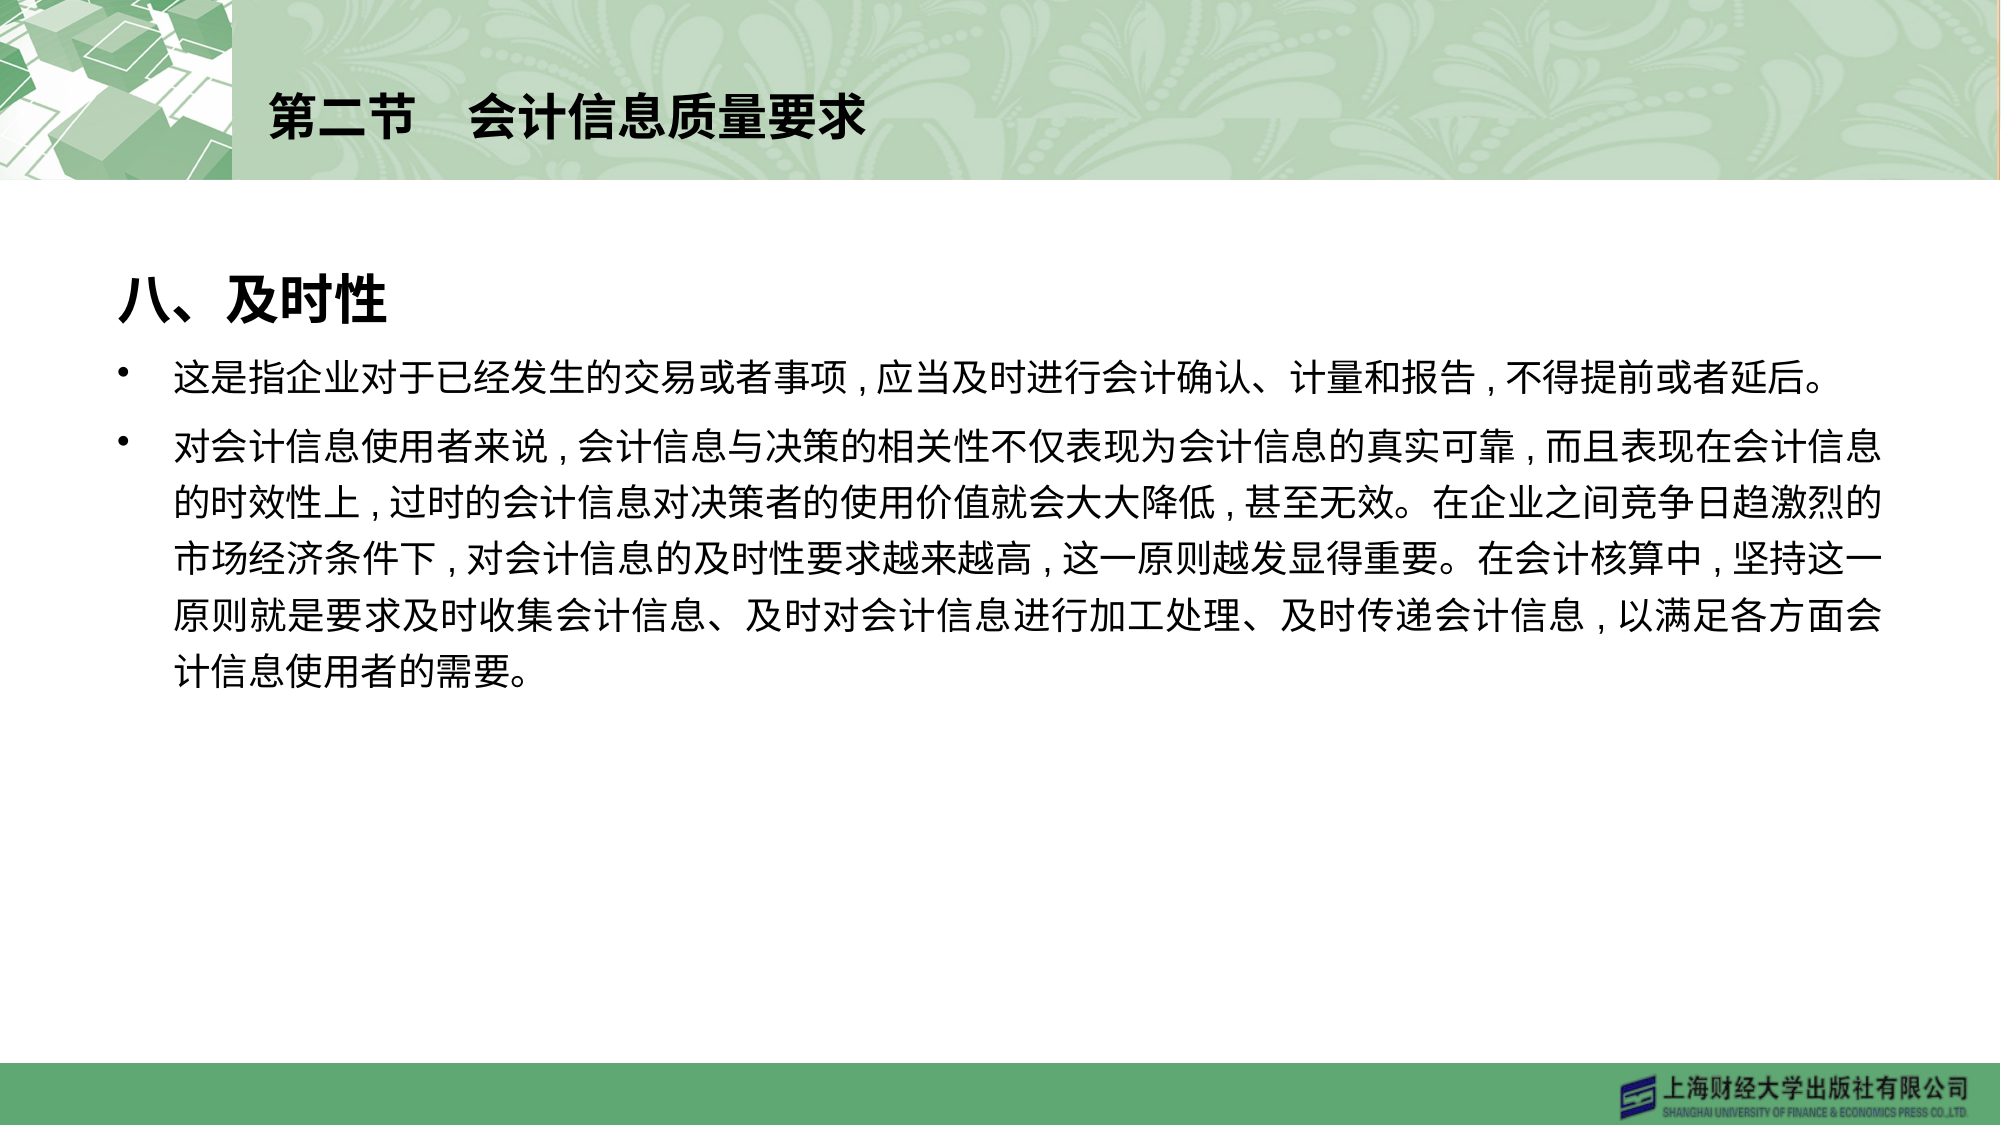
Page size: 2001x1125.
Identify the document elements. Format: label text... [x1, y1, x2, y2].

list 八、及时性 这是指企业对于已经发生的交易或者事项,应当及时进行会计确认、计量和报告,不得提前或者延后。 对会计信息使用者来说,会计信息与决策的相关性不仅表现为会计信息的真实可靠,而且表现在会计信息的时效性上,过时的会计信息对决策者的使用价值就会大大降低,甚至无效。在企业之间竞争日趋激烈的市场经济条件下,对会计信息的及时性要求越来越高,这一原则越发显得重要。在会计核算中,坚持这一原则就是要求及时收集会计信息、及时对会计信息进行加工处理、及时传递会计信息,以满足各方面会计信息使用者的需要。 [102, 241, 1898, 1065]
picture [0, 0, 2001, 1125]
title 第二节 会计信息质量要求 [252, 64, 1609, 168]
